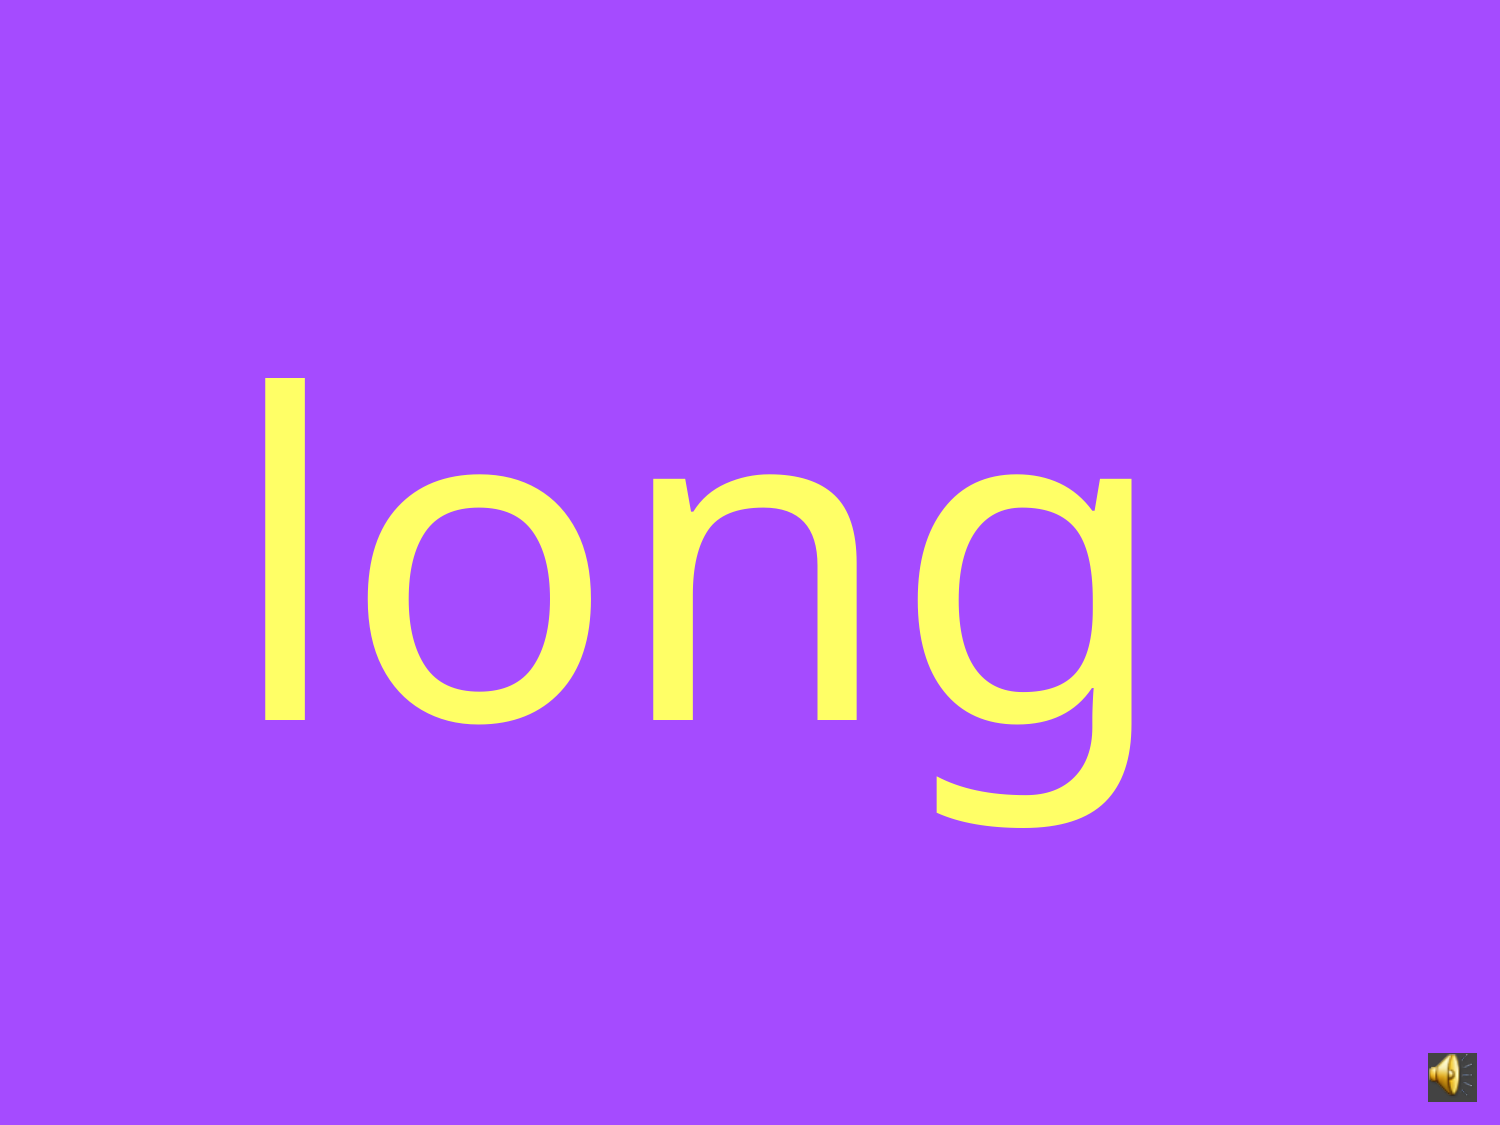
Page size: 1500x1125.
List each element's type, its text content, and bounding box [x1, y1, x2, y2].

subtitle long [212, 262, 1450, 763]
picture [1427, 1052, 1478, 1103]
